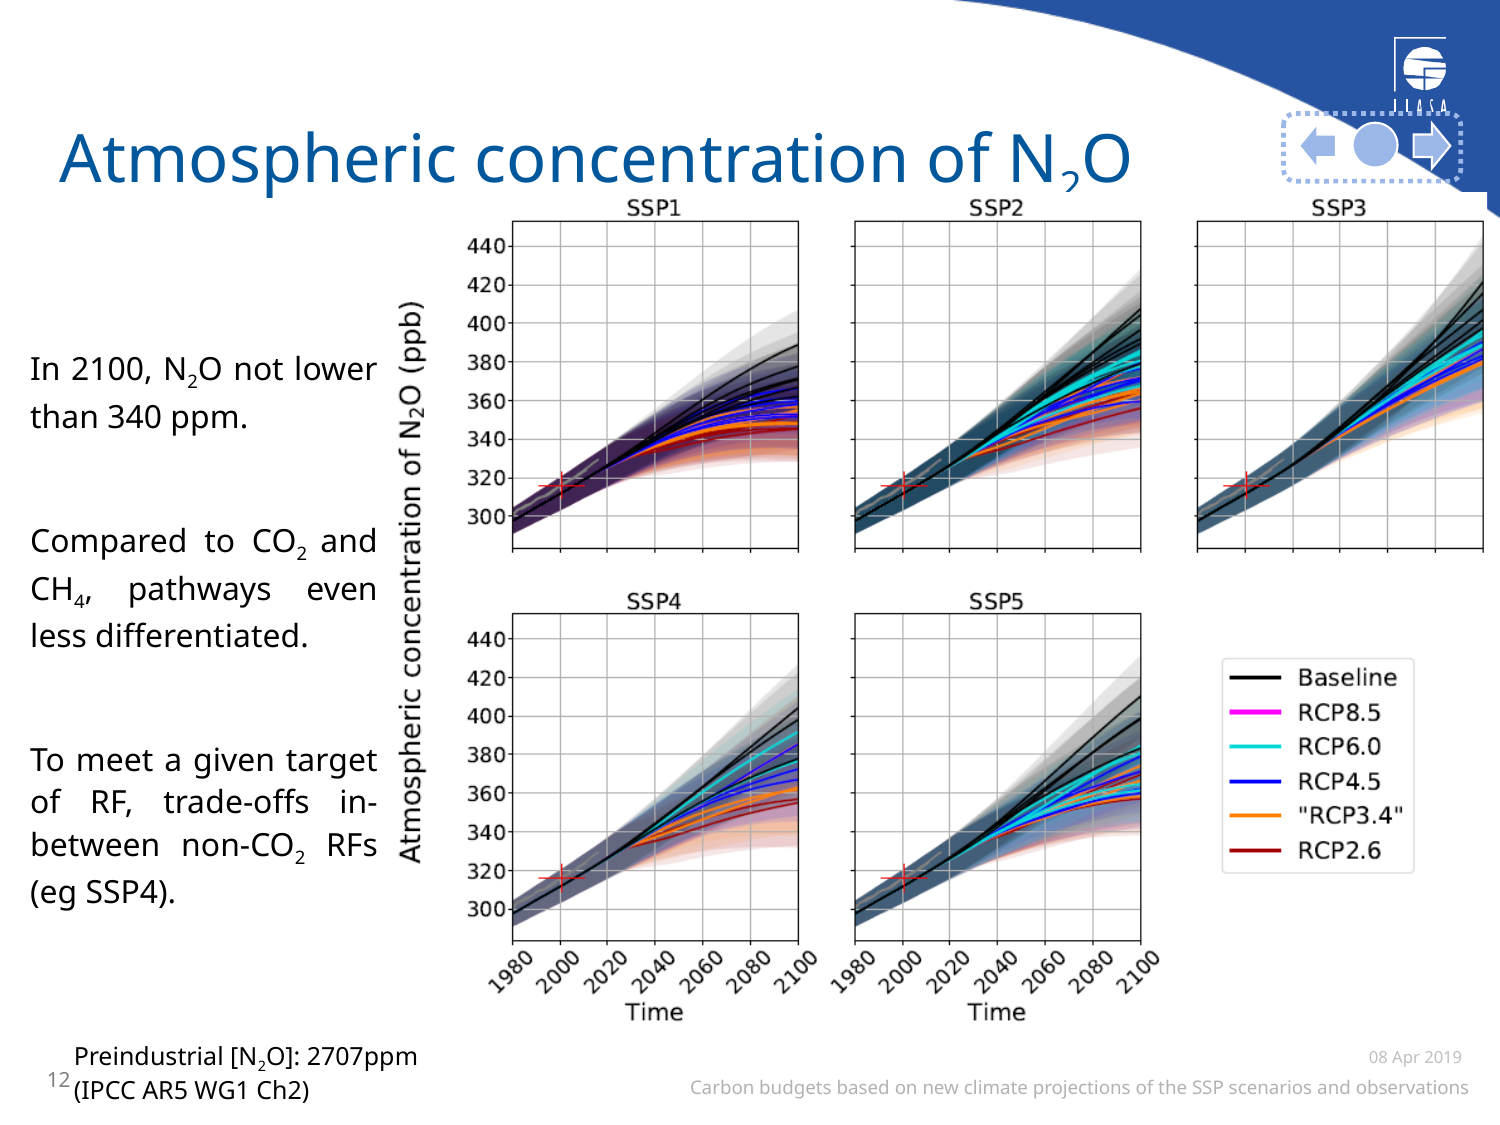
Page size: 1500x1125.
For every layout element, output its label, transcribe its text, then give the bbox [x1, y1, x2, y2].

picture [0, 0, 1500, 1125]
text_box In 2100, N2O not lower than 340 ppm. Compared to CO2 and CH4, pathways even less differentiated. To meet a given target of RF, trade-offs in-between non-CO2 RFs (eg SSP4). [15, 337, 390, 921]
title Atmospheric concentration of N2O [44, 59, 1397, 257]
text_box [1283, 113, 1461, 182]
footer Carbon budgets based on new climate projections of the SSP scenarios and observations [333, 1068, 1478, 1109]
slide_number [350, 1045, 1469, 1069]
slide_number 12 [31, 1042, 370, 1102]
